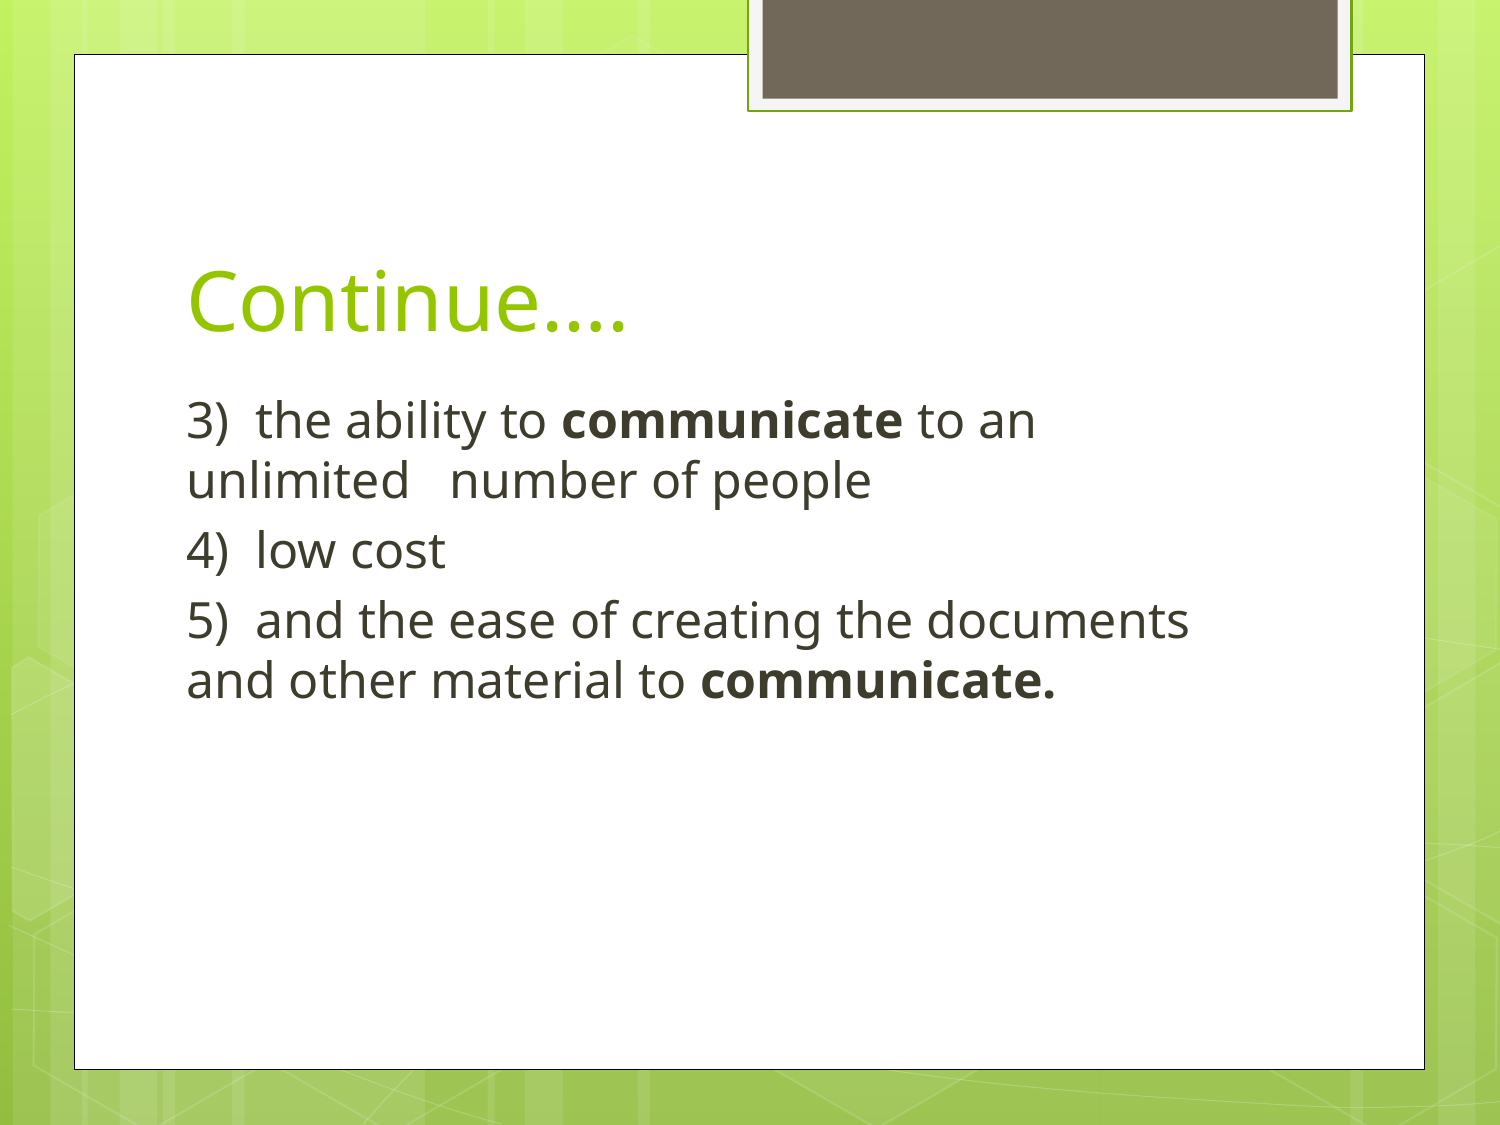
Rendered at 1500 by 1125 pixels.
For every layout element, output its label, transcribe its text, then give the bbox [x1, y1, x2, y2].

list 3) the ability to communicate to an unlimited number of people 4) low cost 5) and the ease of creating the documents and other material to communicate. [171, 381, 1283, 957]
title Continue…. [171, 168, 1324, 357]
